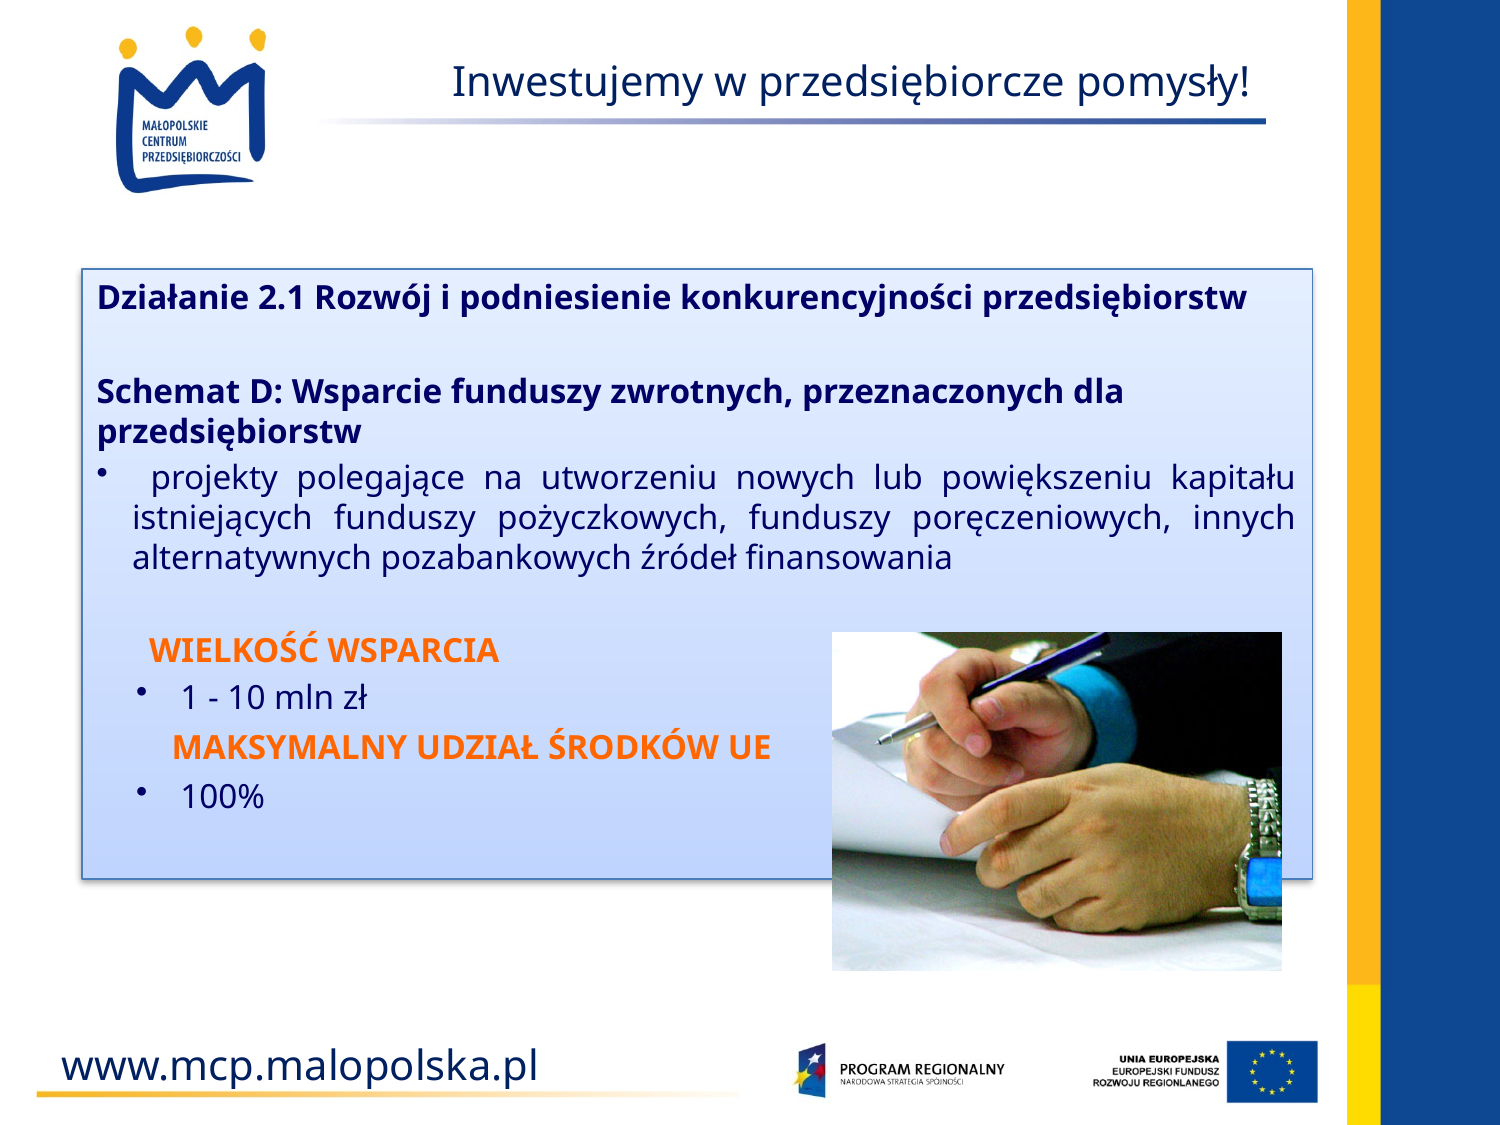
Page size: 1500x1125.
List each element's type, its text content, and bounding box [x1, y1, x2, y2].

picture [1277, 896, 1283, 903]
picture [105, 23, 1266, 197]
picture [831, 632, 1283, 971]
picture [34, 1089, 739, 1099]
text_box Działanie 2.1 Rozwój i podniesienie konkurencyjności przedsiębiorstw Schemat D: Wsparcie funduszy zwrotnych, przeznaczonych dla przedsiębiorstw projekty polegające na utworzeniu nowych lub powiększeniu kapitału istniejących funduszy pożyczkowych, funduszy poręczeniowych, innych alternatywnych pozabankowych źródeł finansowania WIELKOŚĆ WSPARCIA 1 - 10 mln zł MAKSYMALNY UDZIAŁ ŚRODKÓW UE 100% [81, 268, 1313, 880]
picture [763, 1015, 1032, 1125]
picture [1077, 1034, 1325, 1108]
text_box Inwestujemy w przedsiębiorcze pomysły! [304, 46, 1266, 105]
text_box www.mcp.malopolska.pl [46, 1031, 758, 1097]
picture [1347, 0, 1500, 1125]
